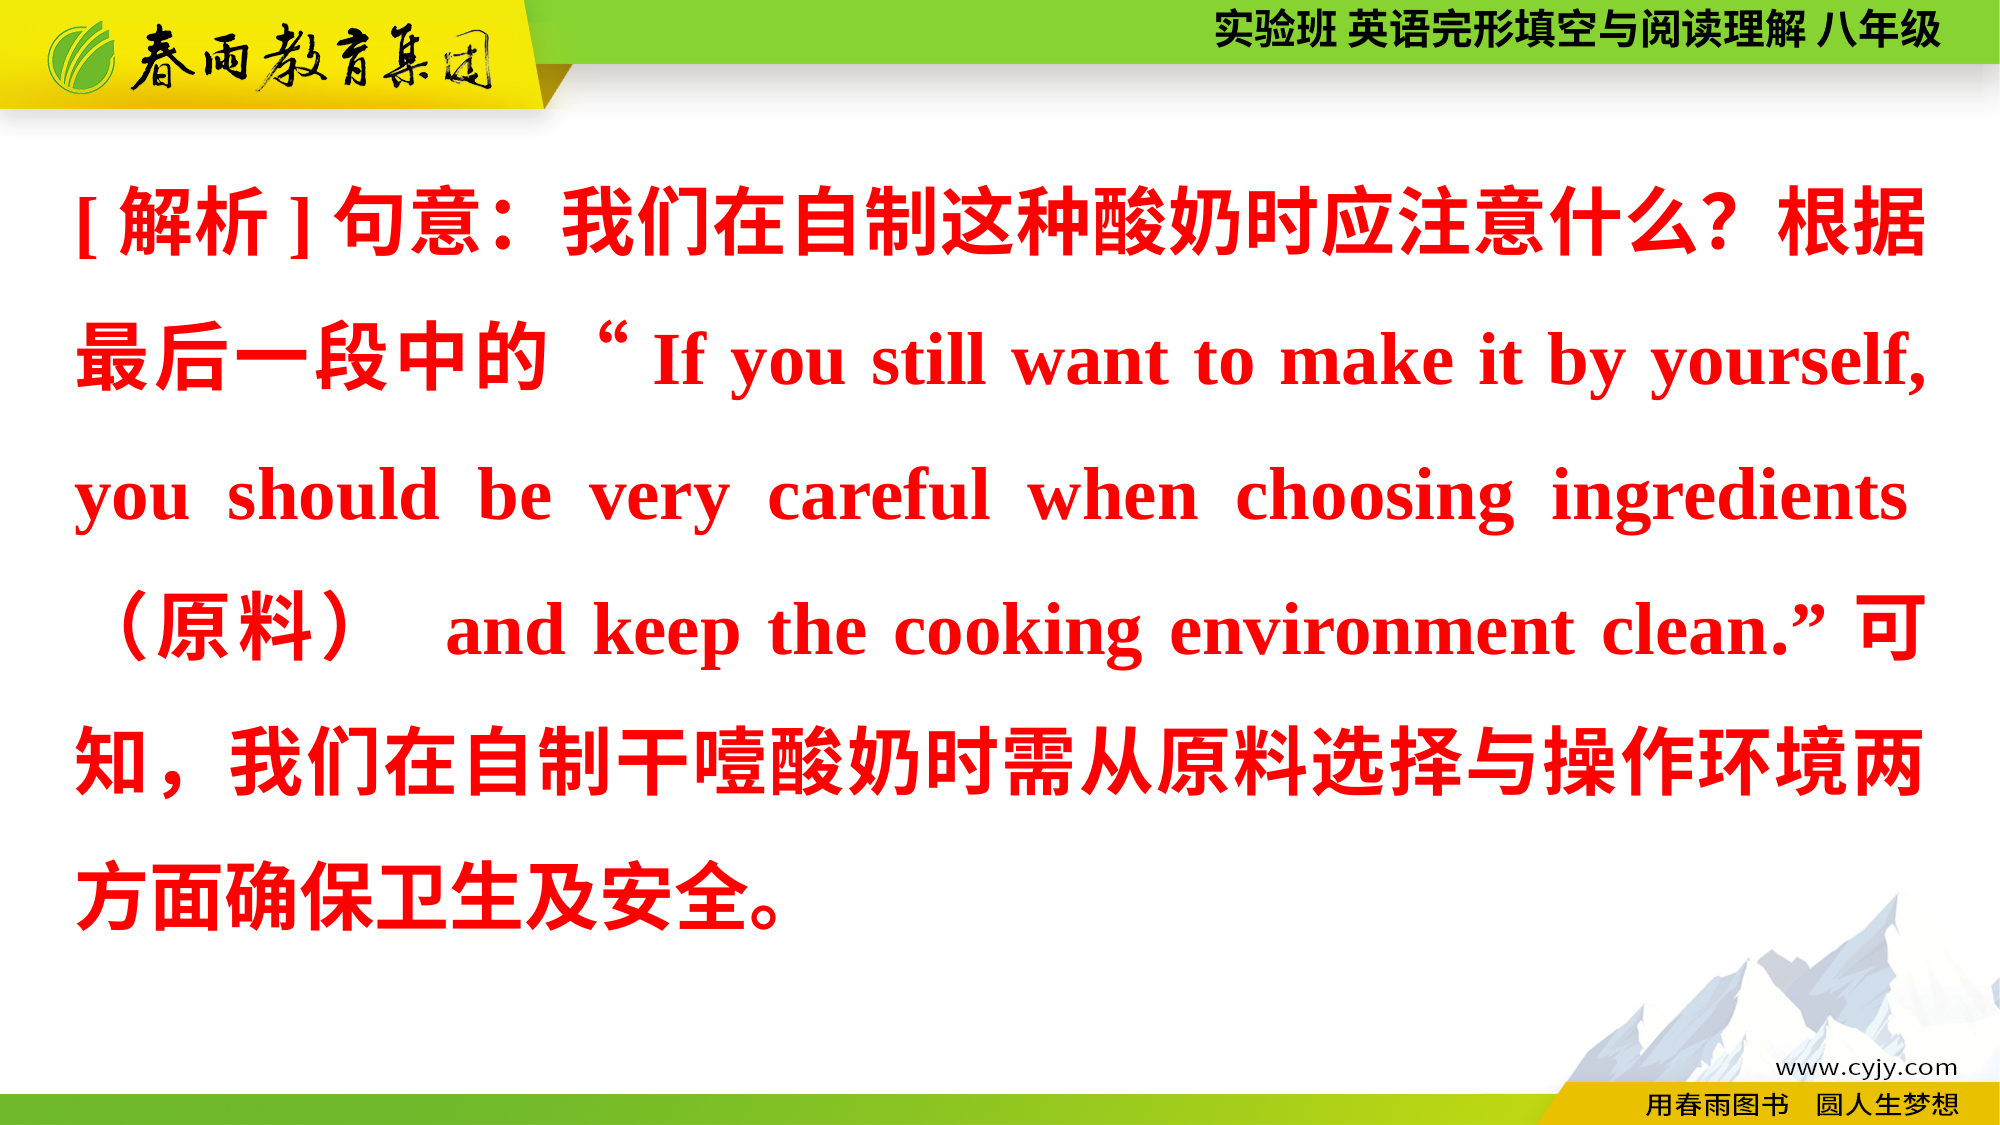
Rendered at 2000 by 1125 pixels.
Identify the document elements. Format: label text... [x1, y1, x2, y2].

list [解析]句意：我们在自制这种酸奶时应注意什么？根据最后一段中的“If you still want to make it by yourself, you should be very careful when choosing ingredients（原料） and keep the cooking environment clean.”可知，我们在自制干噎酸奶时需从原料选择与操作环境两方面确保卫生及安全。 [59, 122, 1944, 956]
picture [0, 0, 2000, 1125]
